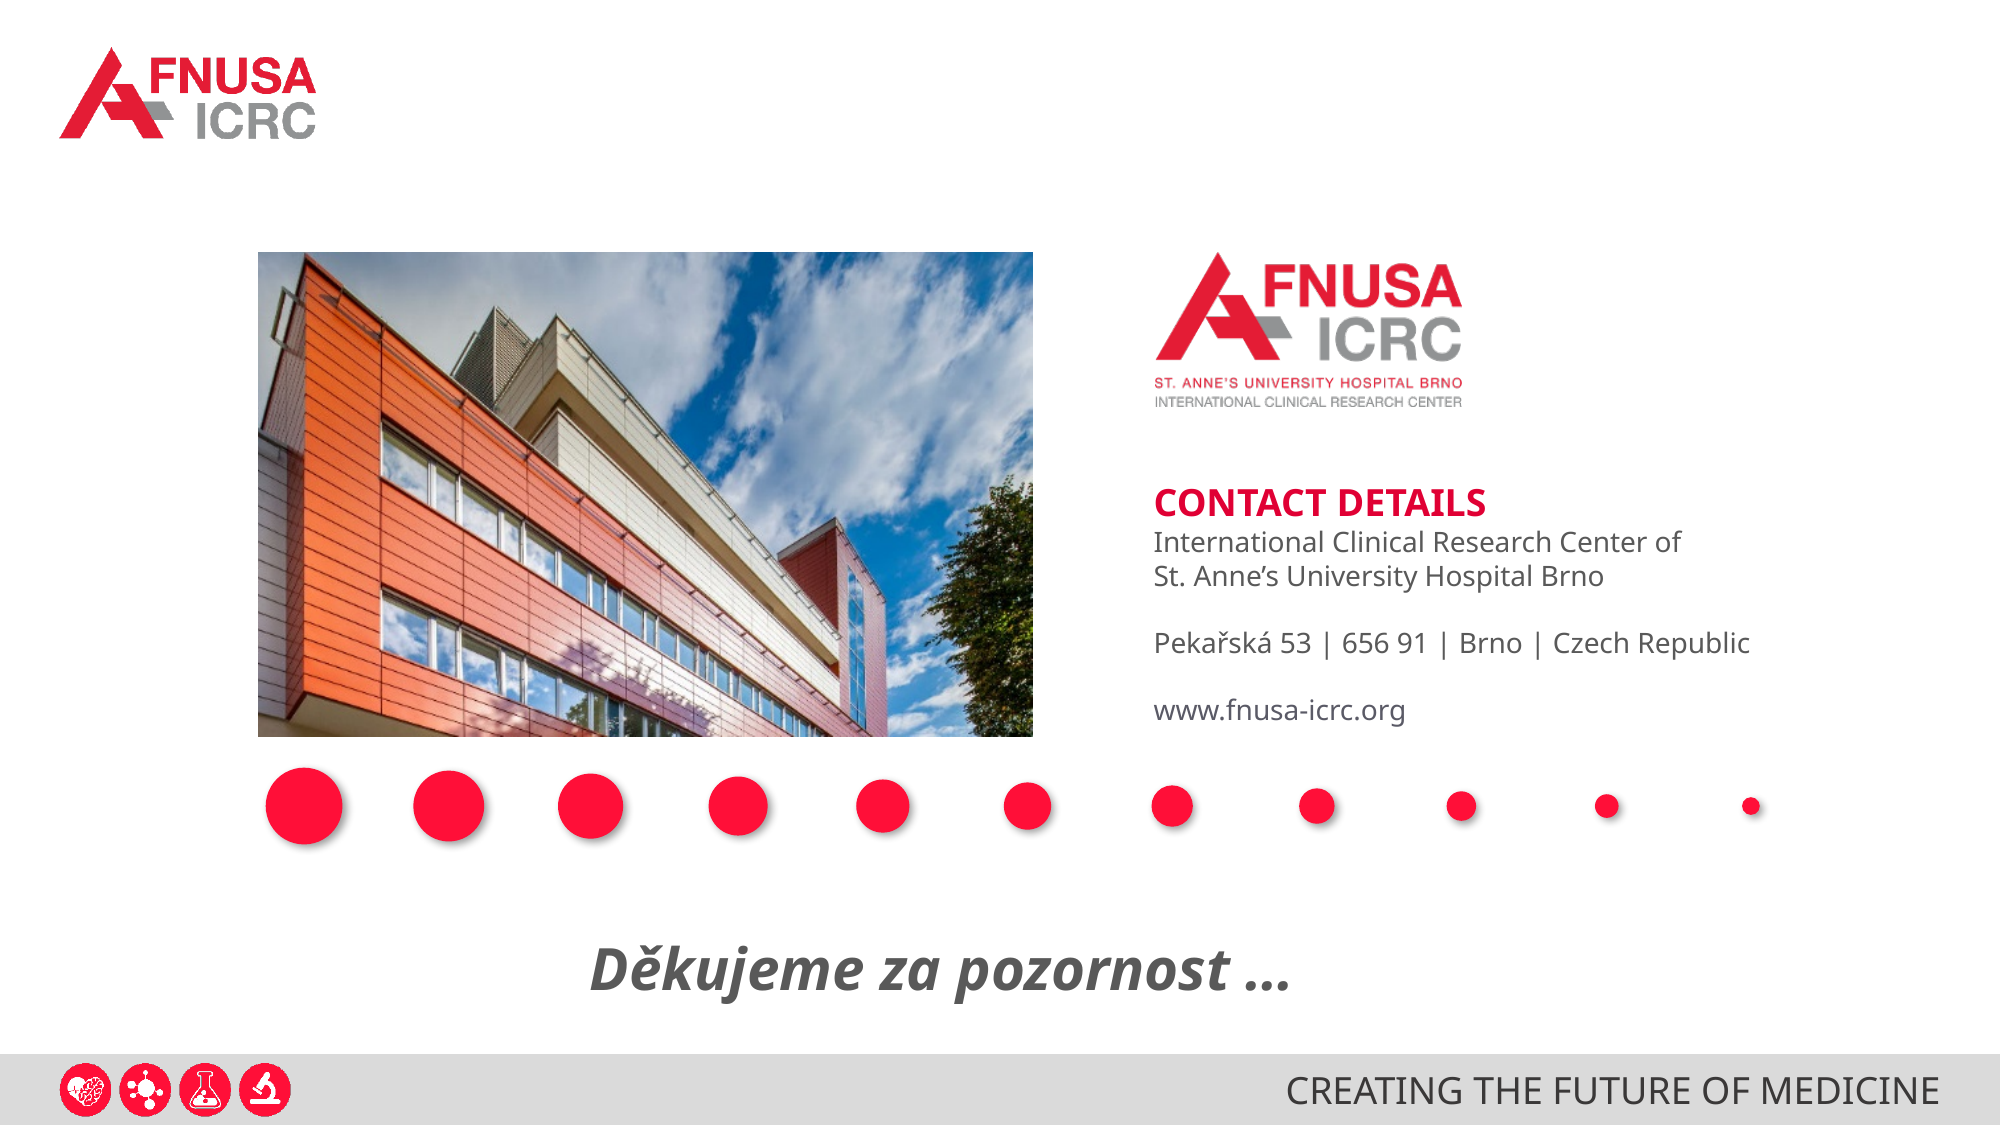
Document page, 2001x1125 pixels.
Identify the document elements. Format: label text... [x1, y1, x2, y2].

picture [258, 252, 1033, 737]
picture [59, 1062, 291, 1117]
text_box [1299, 788, 1335, 824]
text_box [708, 776, 768, 836]
text_box [265, 767, 343, 845]
text_box [1151, 785, 1193, 827]
text_box CONTACT DETAILS International Clinical Research Center of St. Anne’s University Hospital Brno Pekařská 53 | 656 91 | Brno | Czech Republic www.fnusa-icrc.org [1138, 471, 1814, 734]
text_box [1446, 791, 1477, 821]
text_box [1594, 794, 1619, 818]
text_box [1003, 782, 1052, 830]
text_box [558, 773, 624, 839]
picture [1155, 252, 1462, 407]
text_box Děkujeme za pozornost … [133, 881, 1751, 960]
picture [59, 47, 316, 139]
text_box [856, 779, 910, 833]
text_box [413, 770, 485, 842]
text_box [1742, 797, 1760, 815]
